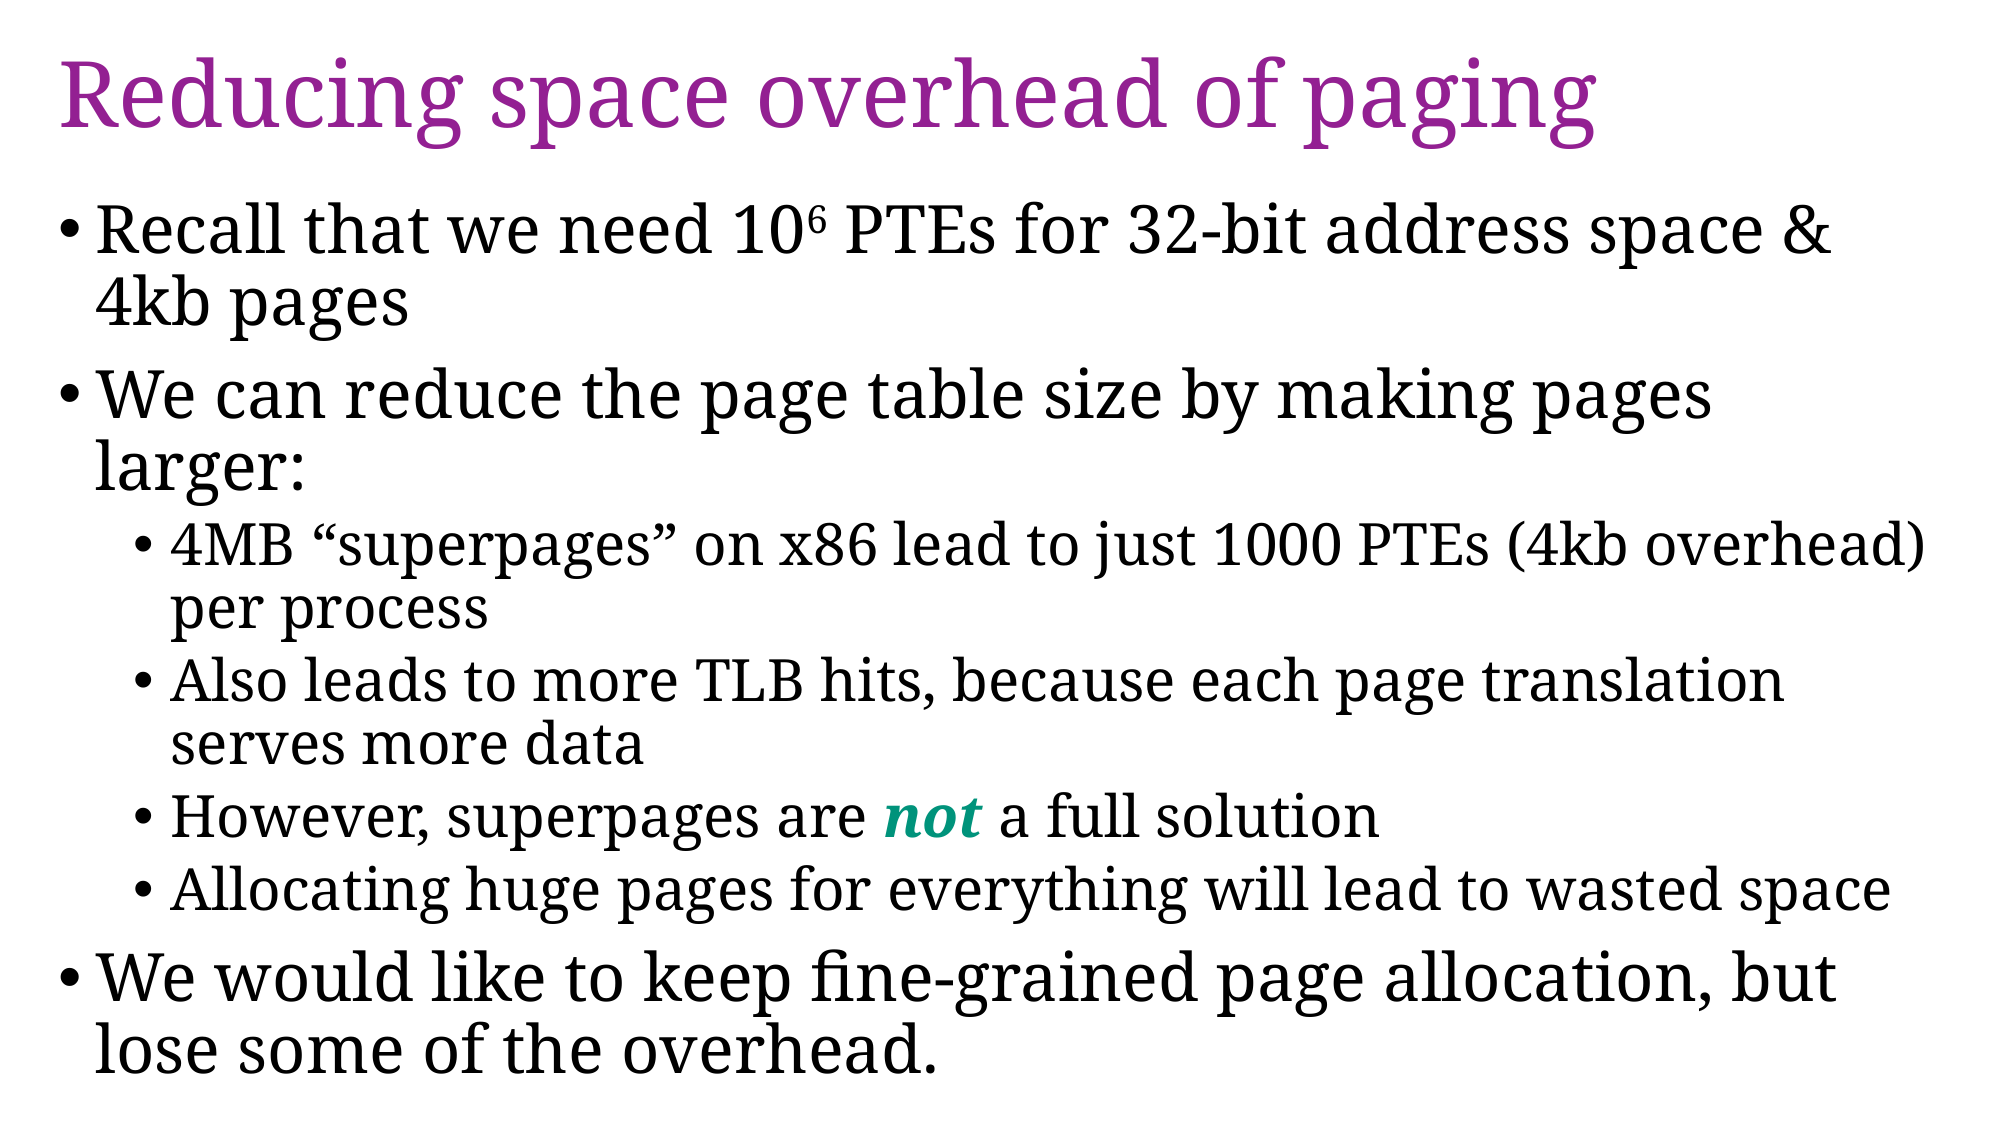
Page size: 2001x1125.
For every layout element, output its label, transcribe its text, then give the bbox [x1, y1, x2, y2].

title Reducing space overhead of paging [43, 25, 1953, 171]
list Recall that we need 106 PTEs for 32-bit address space & 4kb pages We can reduce the page table size by making pages larger: 4MB “superpages” on x86 lead to just 1000 PTEs (4kb overhead) per process Also leads to more TLB hits, because each page translation serves more data However, superpages are not a full solution Allocating huge pages for everything will lead to wasted space We would like to keep fine-grained page allocation, but lose some of the overhead. [43, 188, 1953, 1106]
